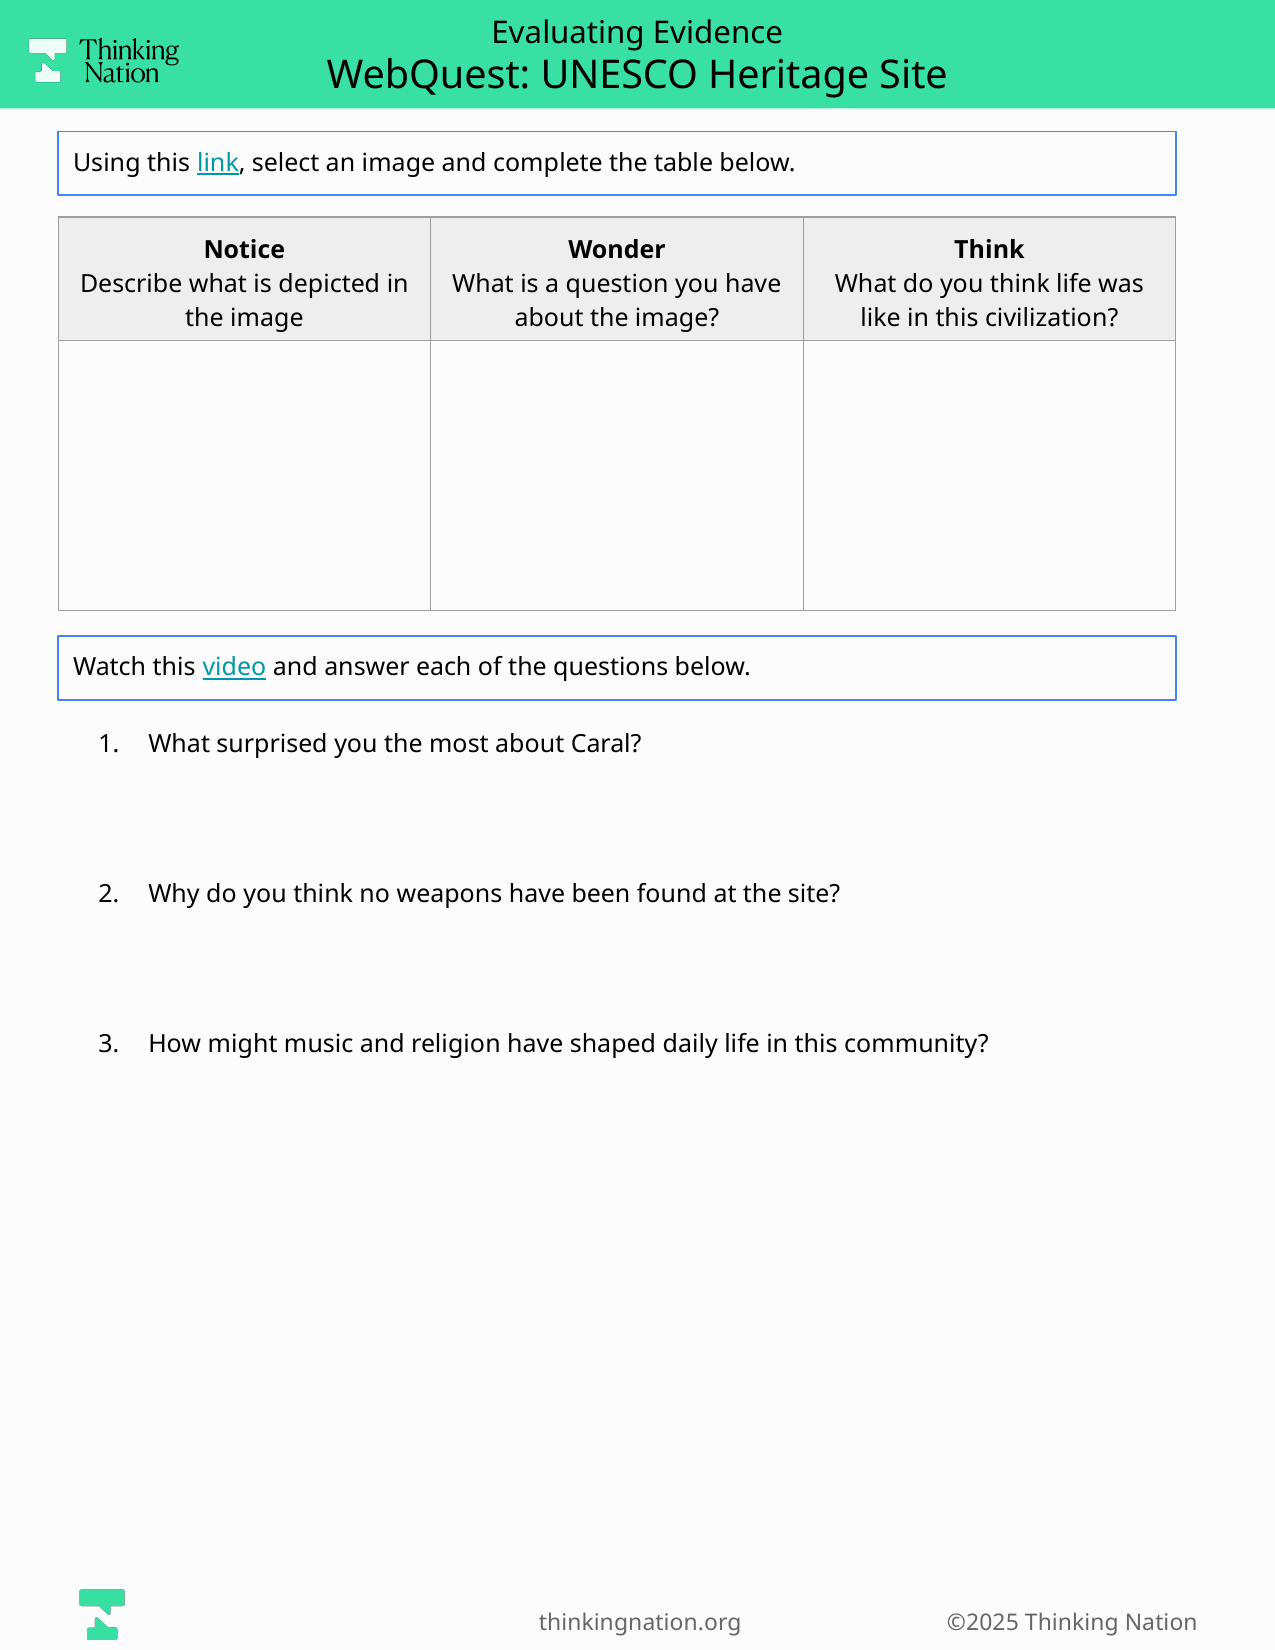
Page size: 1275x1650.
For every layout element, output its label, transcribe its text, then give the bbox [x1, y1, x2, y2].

table_header Notice Describe what is depicted in the image [59, 218, 430, 340]
table_cell [431, 341, 803, 610]
table_header Think What do you think life was like in this civilization? [804, 218, 1175, 340]
text_box Using this link, select an image and complete the table below. [58, 131, 1176, 196]
table_cell [804, 341, 1175, 610]
picture [12, 24, 184, 96]
text_box Evaluating Evidence WebQuest: UNESCO Heritage Site [0, 0, 1275, 109]
picture [66, 1578, 138, 1650]
text_box thinkingnation.org [489, 1592, 792, 1643]
table_header Wonder What is a question you have about the image? [431, 218, 803, 340]
text_box Watch this video and answer each of the questions below. [58, 635, 1176, 700]
text_box ©2025 Thinking Nation [912, 1592, 1214, 1643]
text_box What surprised you the most about Caral? Why do you think no weapons have been found at the site? How might music and religion have shaped daily life in this community? [58, 712, 1176, 1205]
table_cell [59, 341, 430, 610]
